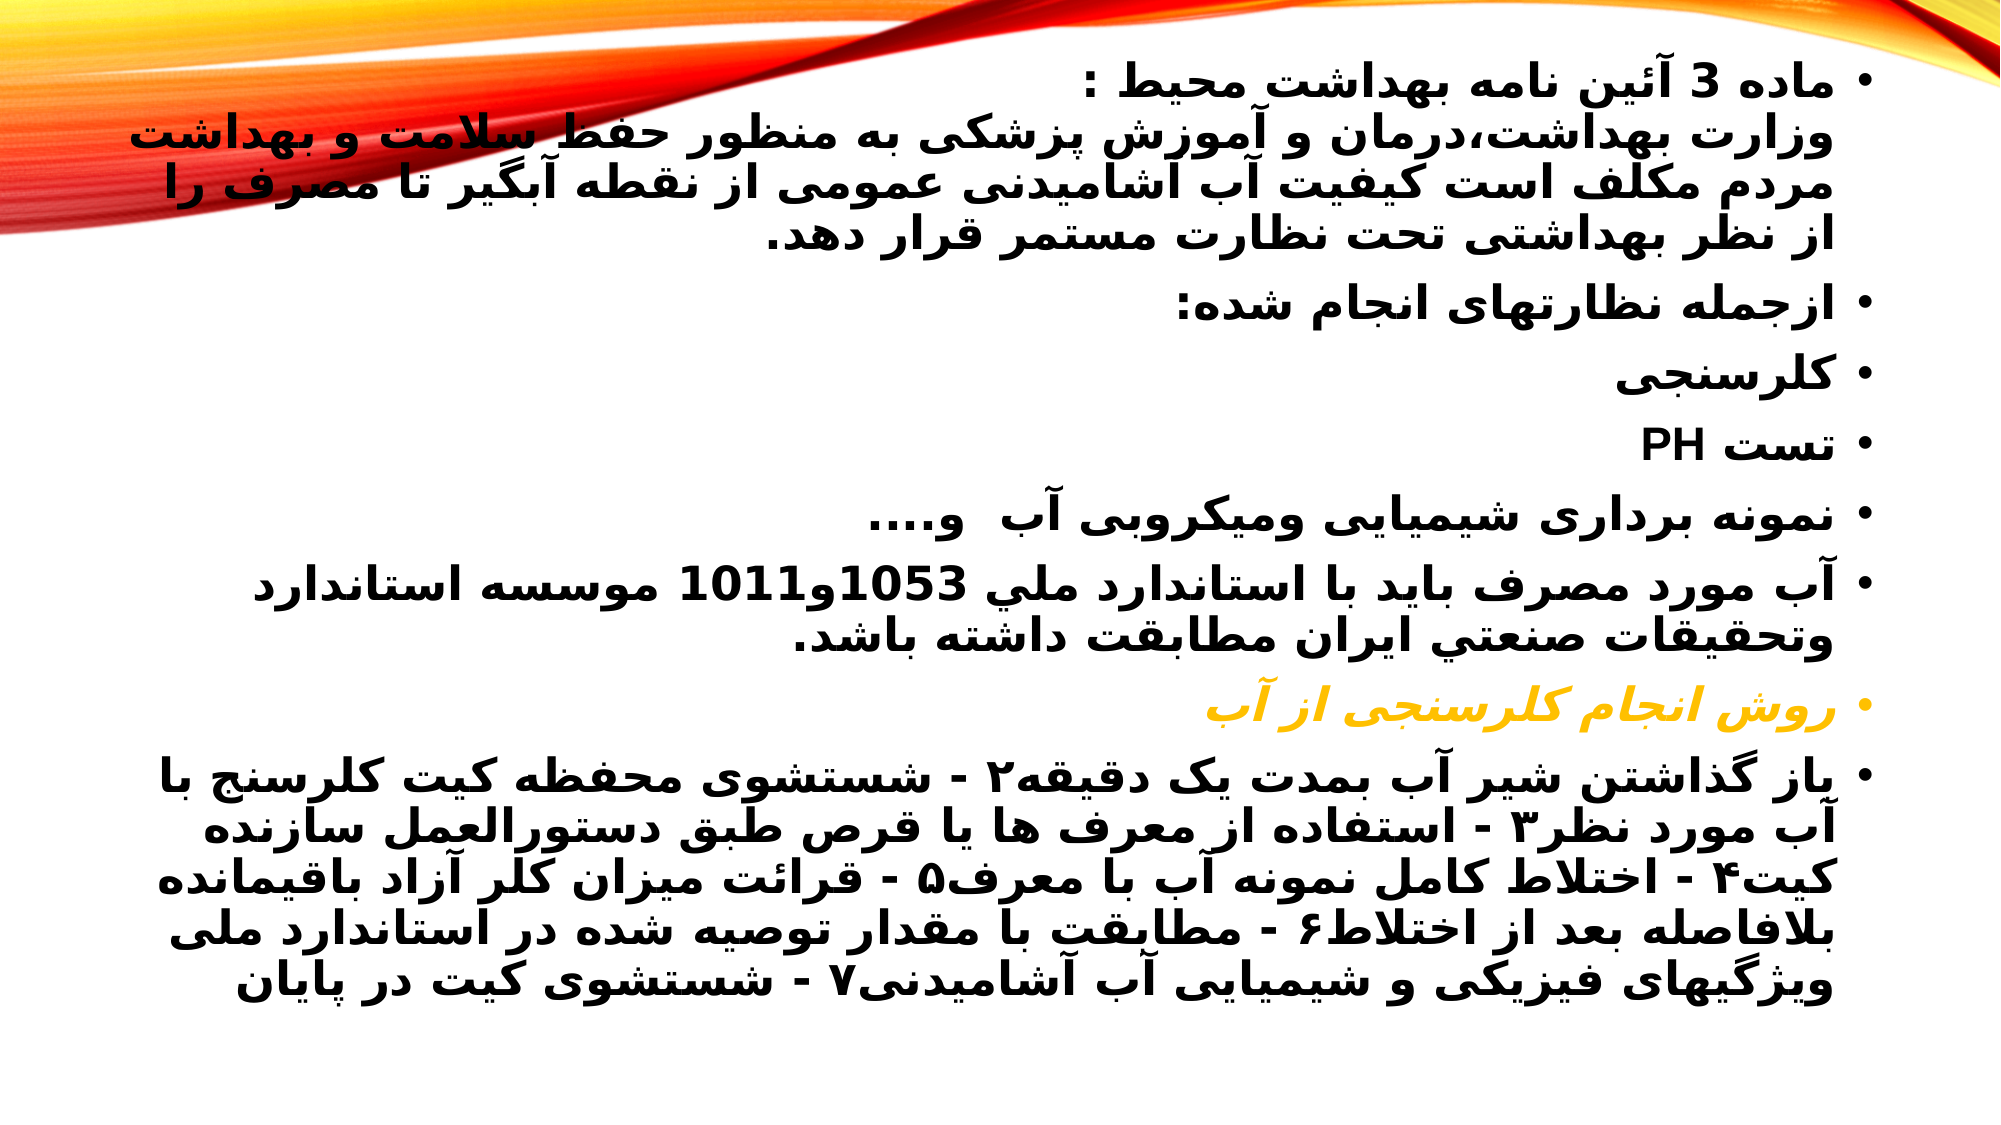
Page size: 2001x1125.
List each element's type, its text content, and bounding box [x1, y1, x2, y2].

list ماده 3 آئین نامه بهداشت محیط : وزارت بهداشت،درمان و آموزش پزشکی به منظور حفظ سلامت و بهداشت مردم مکلف است کیفیت آب آشامیدنی عمومی از نقطه آبگیر تا مصرف را از نظر بهداشتی تحت نظارت مستمر قرار دهد. ازجمله نظارتهای انجام شده: کلرسنجی تست PH نمونه برداری شیمیایی ومیکروبی آب و.... آب مورد مصرف بايد با استاندارد ملي 1053و1011 موسسه استاندارد وتحقيقات صنعتي ايران مطابقت داشته باشد. روش انجام کلرسنجی از آب باز گذاشتن شیر آب بمدت یک دقیقه۲ - شستشوی محفظه کیت کلرسنج با آب مورد نظر۳ - استفاده از معرف ها یا قرص طبق دستورالعمل سازنده کیت۴ - اختلاط کامل نمونه آب با معرف۵ - قرائت میزان کلر آزاد باقیمانده بلافاصله بعد از اختلاط۶ - مطابقت با مقدار توصیه شده در استاندارد ملی ویژگیهای فیزیکی و شیمیایی آب آشامیدنی۷ - شستشوی کیت در پایان [112, 49, 1888, 1021]
picture [0, 0, 2000, 237]
